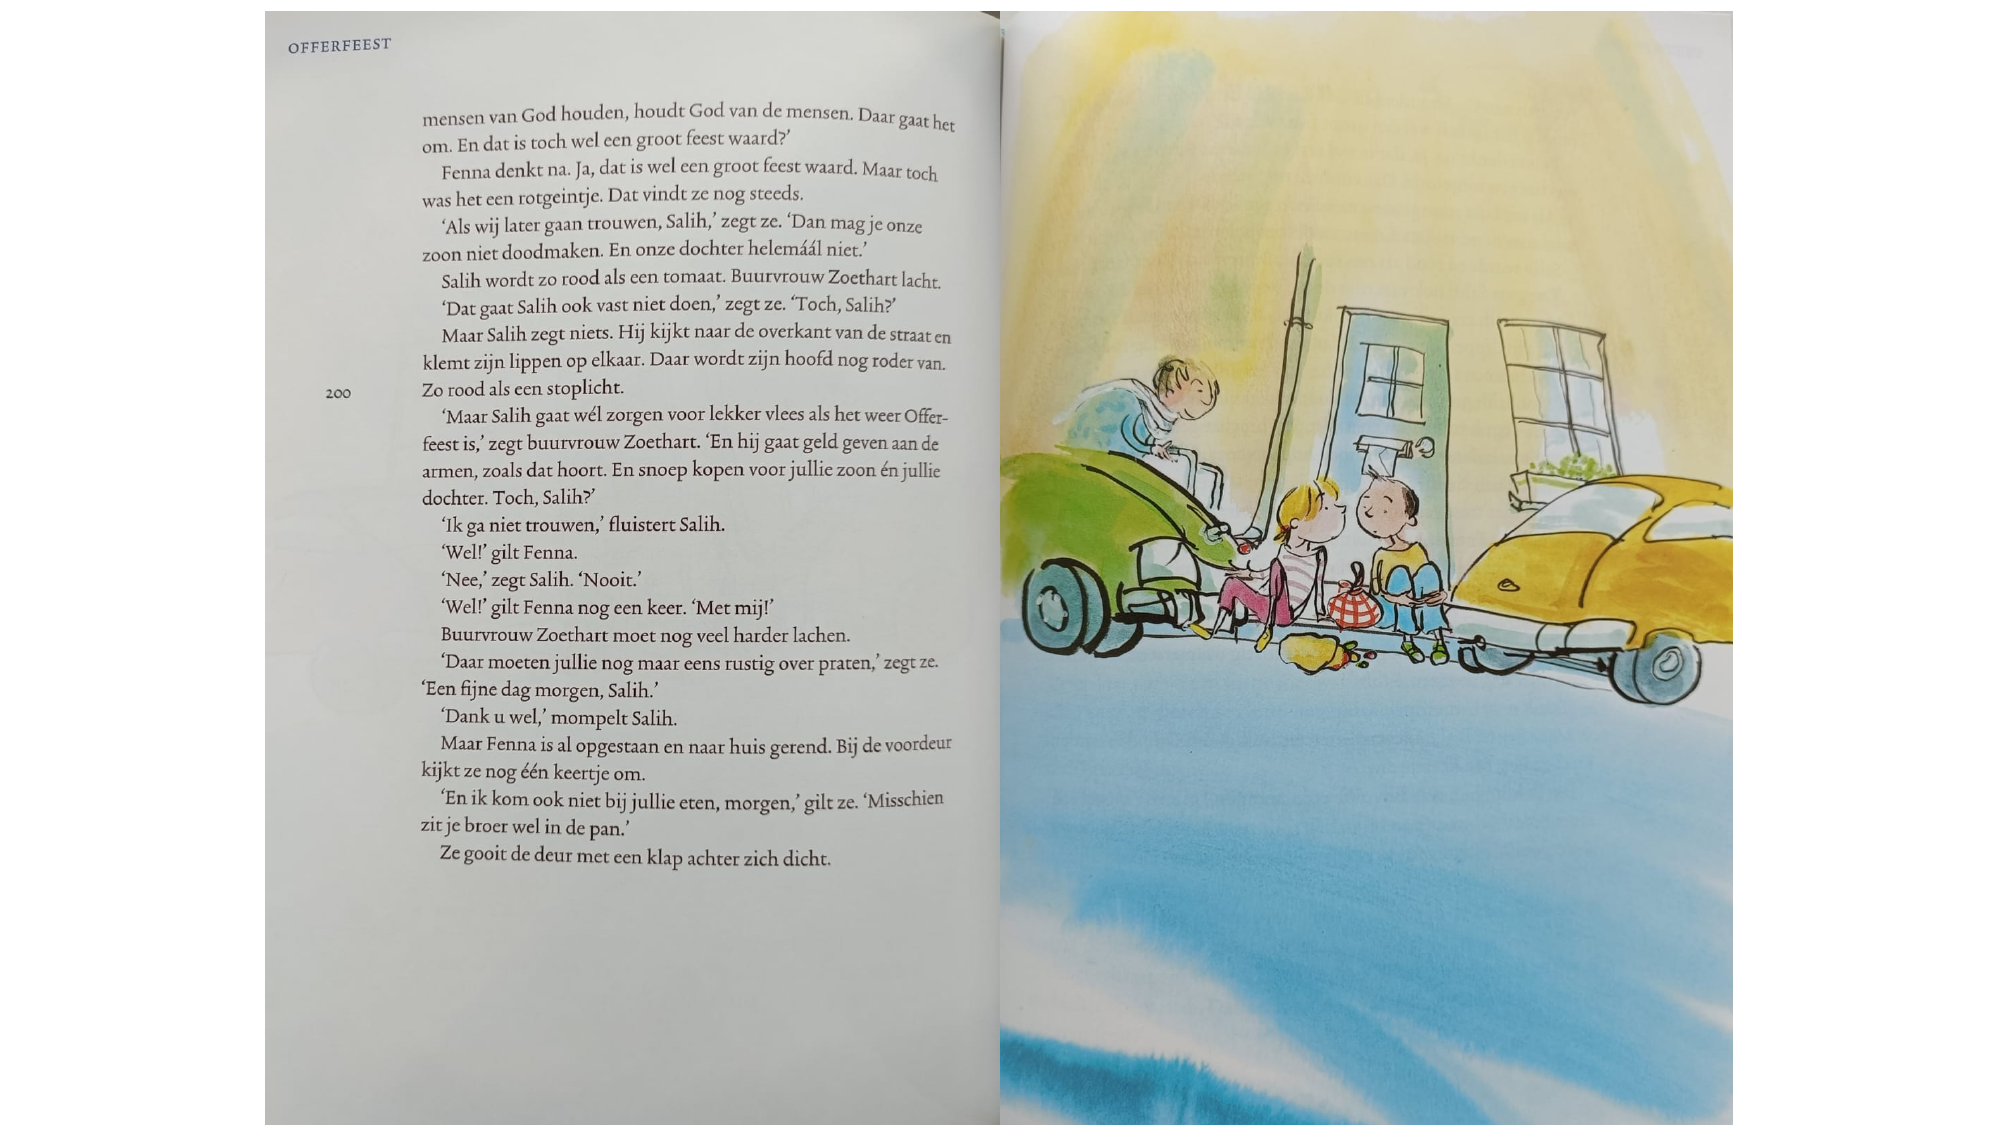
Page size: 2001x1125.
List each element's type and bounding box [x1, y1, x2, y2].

picture [265, 11, 1733, 1125]
